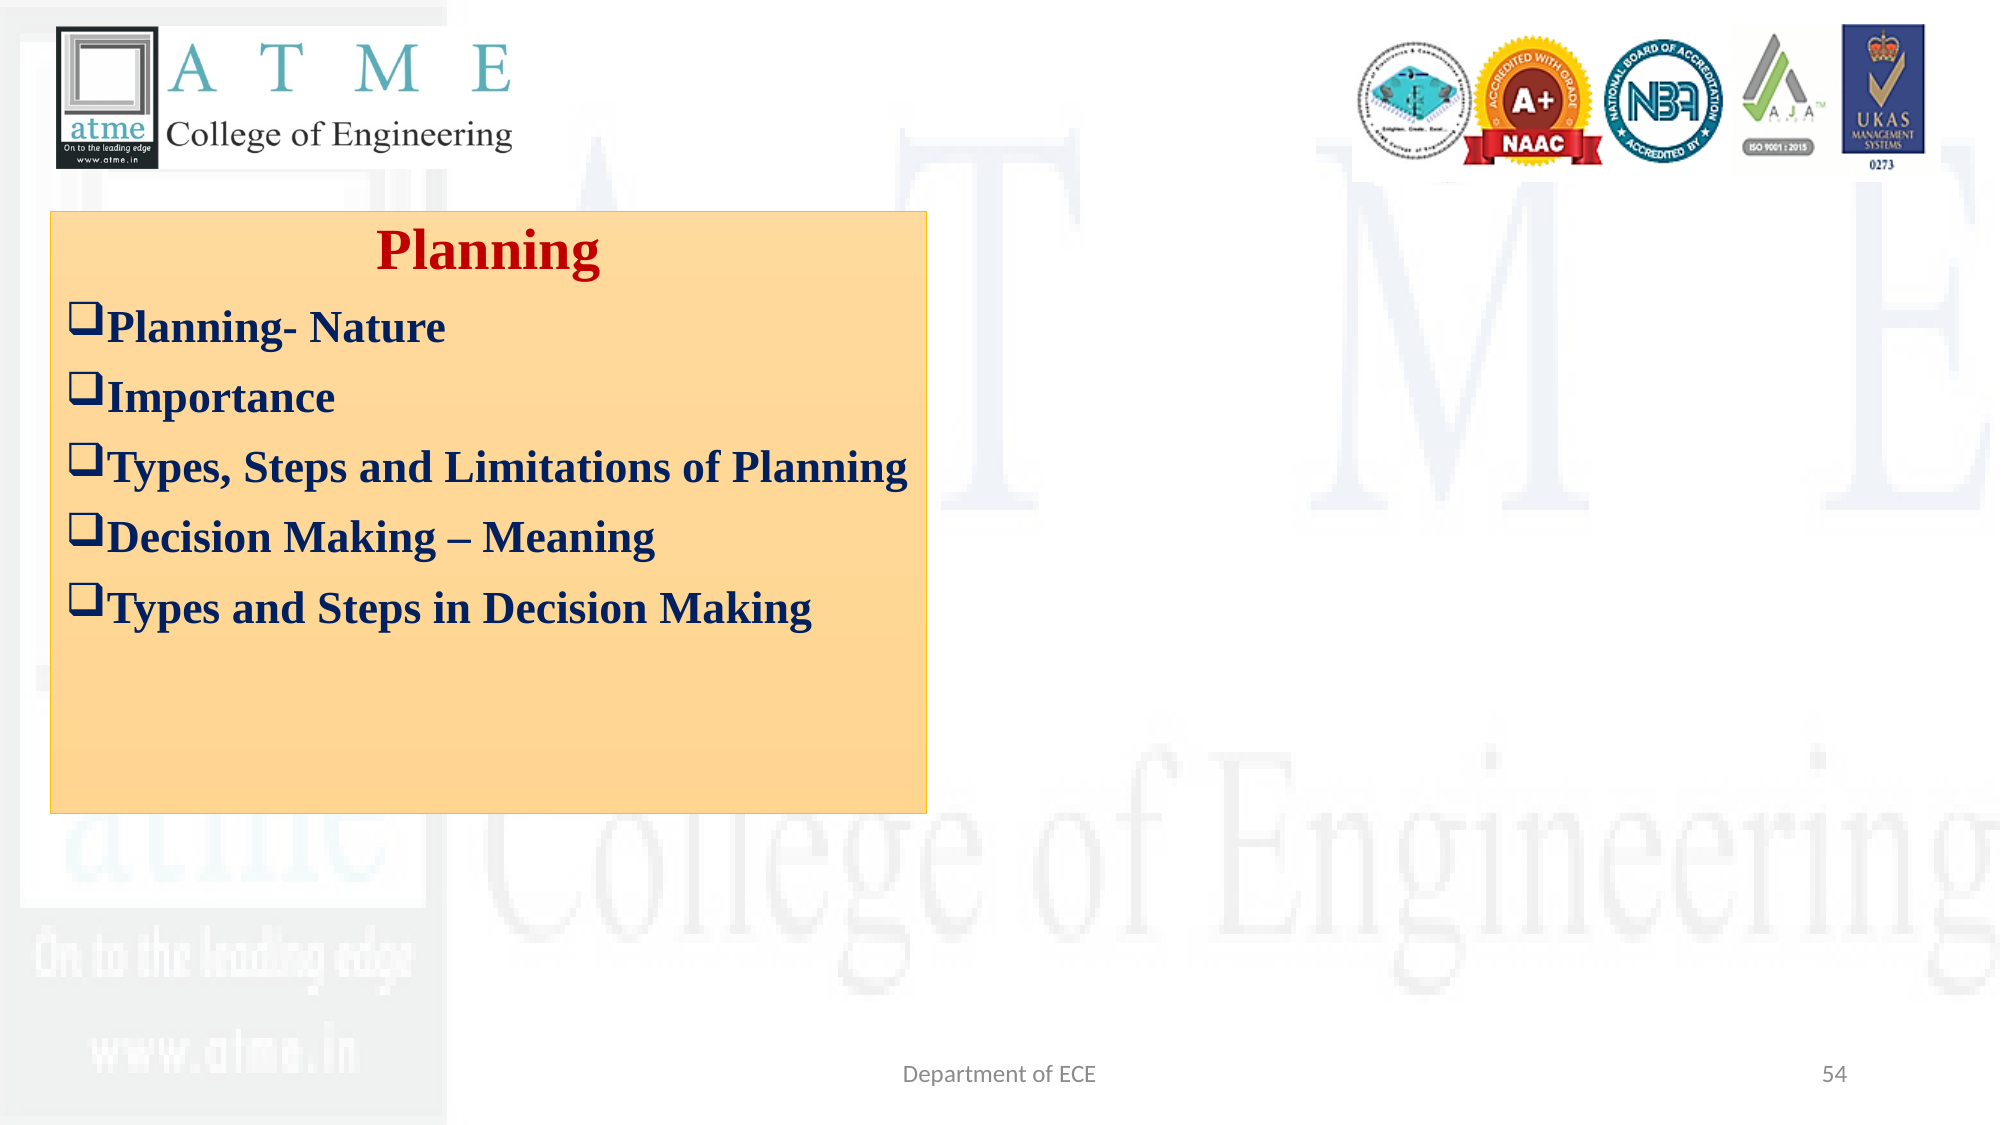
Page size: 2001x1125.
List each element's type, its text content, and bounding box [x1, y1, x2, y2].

footer Department of ECE [662, 1042, 1338, 1103]
text_box Planning Planning- Nature Importance Types, Steps and Limitations of Planning Decision Making – Meaning Types and Steps in Decision Making [50, 211, 927, 814]
picture [1352, 24, 1941, 186]
slide_number 54 [1412, 1042, 1863, 1103]
picture [56, 26, 512, 169]
